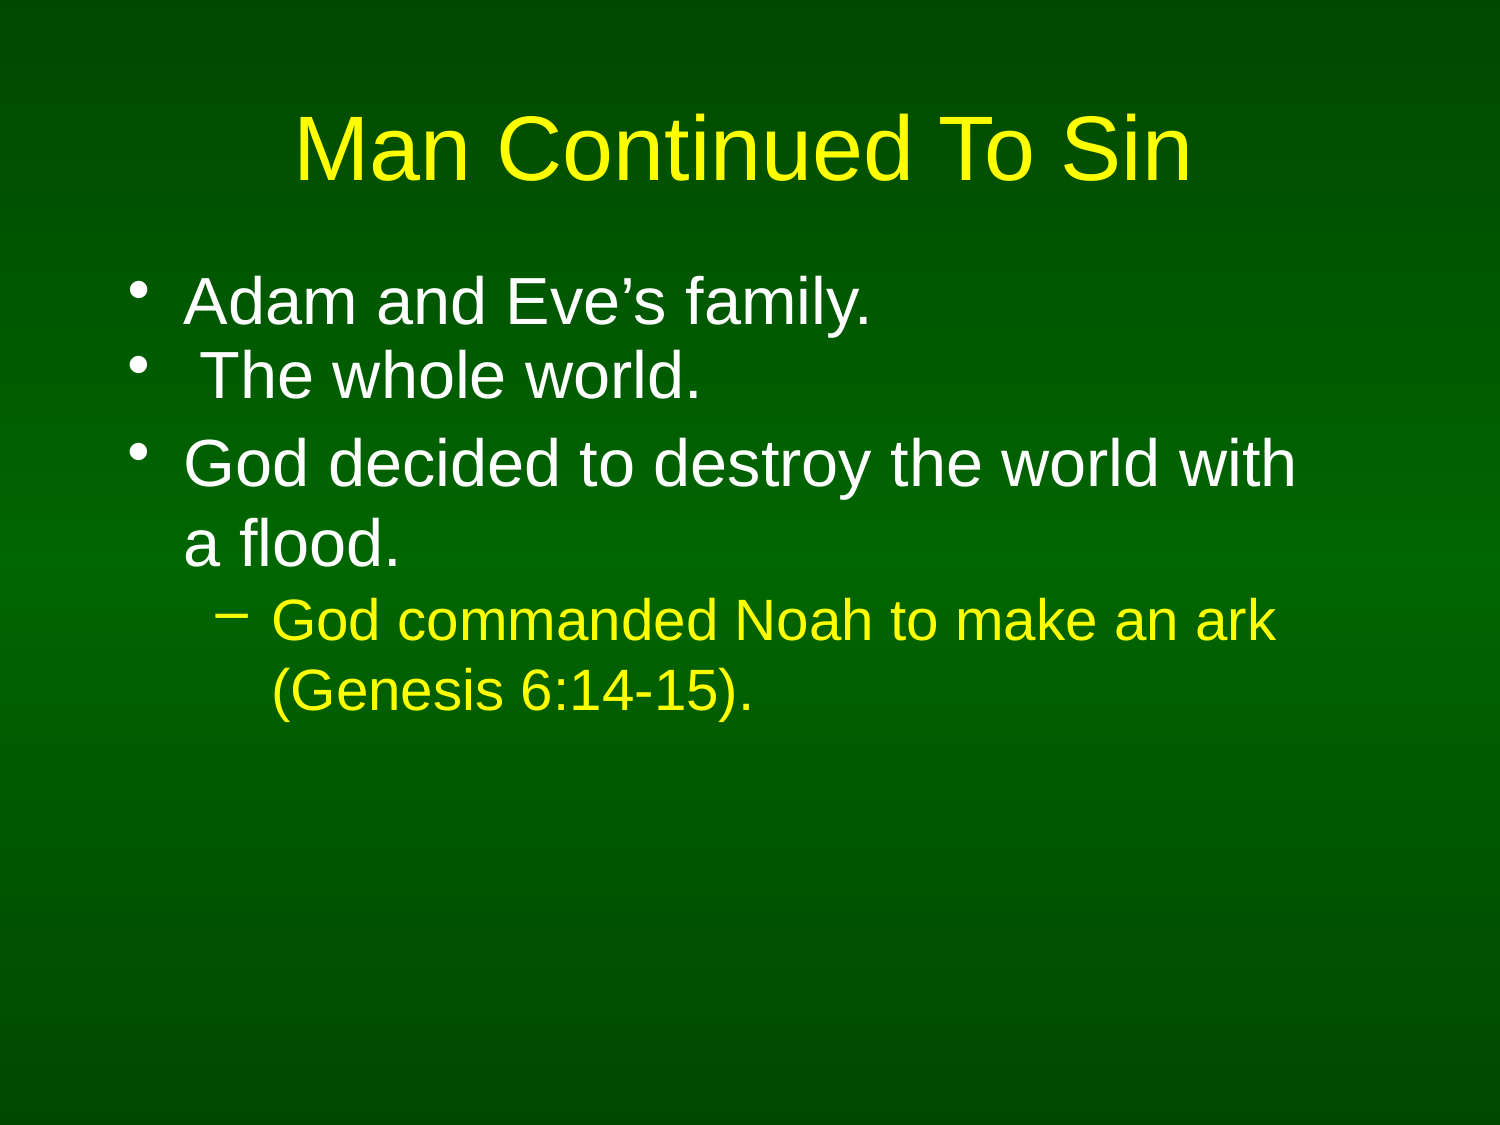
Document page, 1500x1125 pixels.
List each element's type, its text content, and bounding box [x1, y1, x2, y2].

list Adam and Eve’s family. [112, 249, 1438, 338]
text_box The whole world. [112, 324, 1366, 412]
text_box God decided to destroy the world with a flood. [112, 412, 1366, 588]
text_box God commanded Noah to make an ark (Genesis 6:14-15). [125, 574, 1378, 730]
title Man Continued To Sin [50, 50, 1438, 238]
